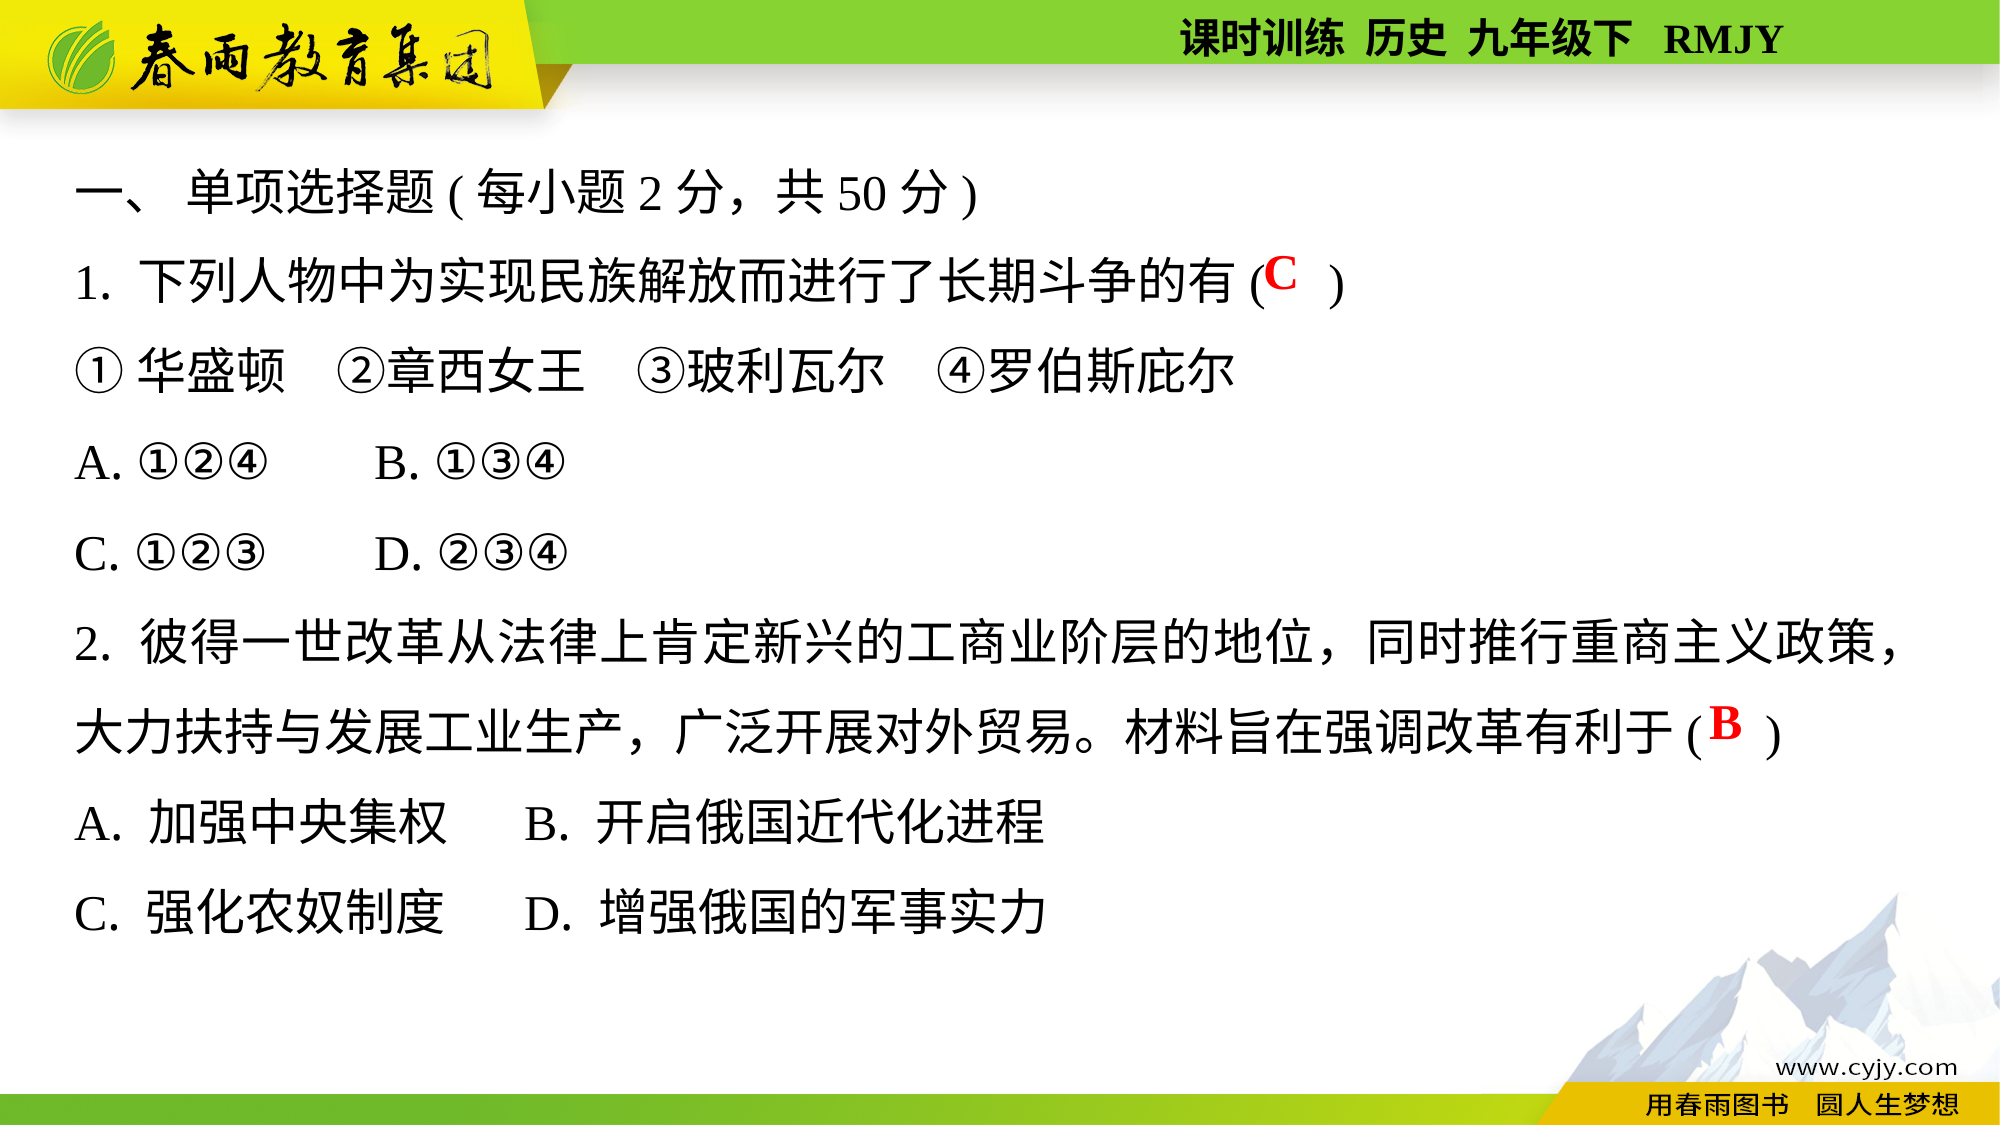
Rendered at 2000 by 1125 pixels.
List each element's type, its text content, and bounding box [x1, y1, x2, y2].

picture [0, 0, 2000, 1125]
text_box B [1694, 681, 1758, 757]
text_box C [1248, 231, 1315, 307]
list 一、 单项选择题(每小题2分，共50分) 1. 下列人物中为实现民族解放而进行了长期斗争的有( ) ①华盛顿 ②章西女王 ③玻利瓦尔 ④罗伯斯庇尔 A. ①②④ B. ①③④ C. ①②③ D. ②③④ 2. 彼得一世改革从法律上肯定新兴的工商业阶层的地位，同时推行重商主义政策，大力扶持与发展工业生产，广泛开展对外贸易。材料旨在强调改革有利于( ) A. 加强中央集权 B. 开启俄国近代化进程 C. 强化农奴制度 D. 增强俄国的军事实力 [59, 122, 1944, 956]
